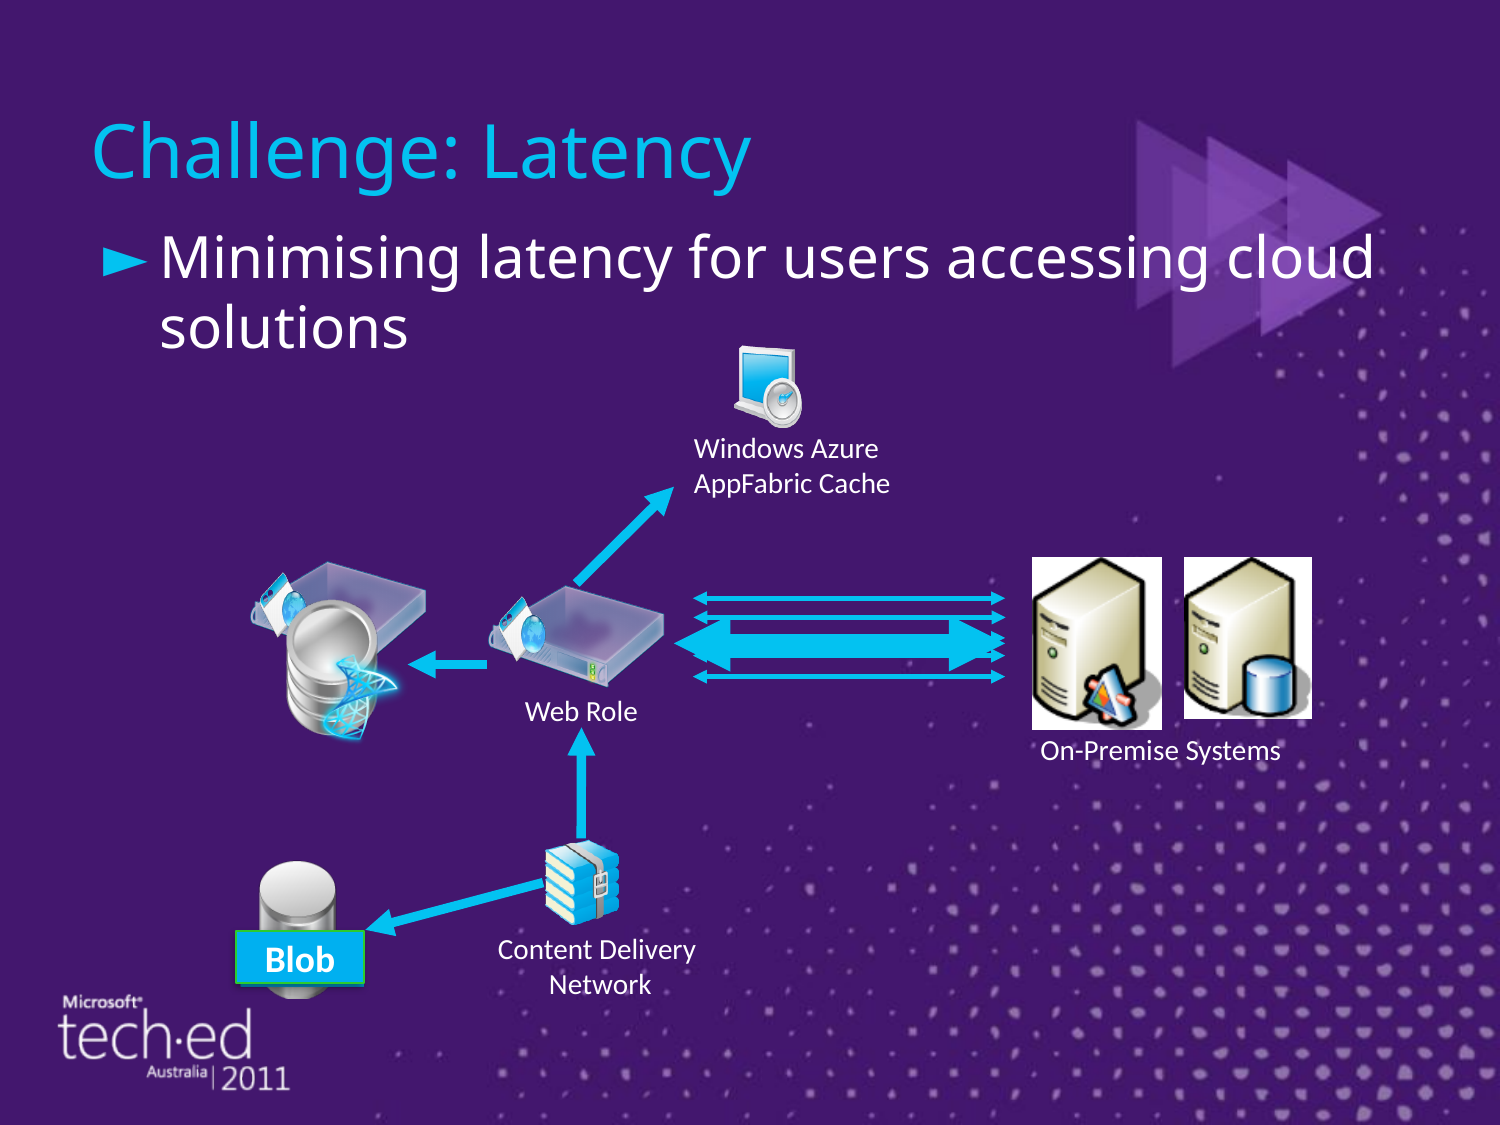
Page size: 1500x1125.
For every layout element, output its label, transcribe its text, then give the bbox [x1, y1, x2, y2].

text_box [486, 583, 666, 693]
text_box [247, 559, 428, 670]
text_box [283, 597, 417, 748]
text_box Web Role [524, 701, 639, 728]
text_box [686, 343, 898, 501]
text_box On-Premise Systems [1040, 730, 1282, 767]
title Challenge: Latency [75, 54, 1425, 243]
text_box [365, 882, 544, 931]
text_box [235, 858, 366, 1002]
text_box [575, 486, 675, 584]
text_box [496, 838, 705, 1002]
picture [0, 0, 1500, 1125]
list Minimising latency for users accessing cloud solutions [88, 212, 1439, 465]
